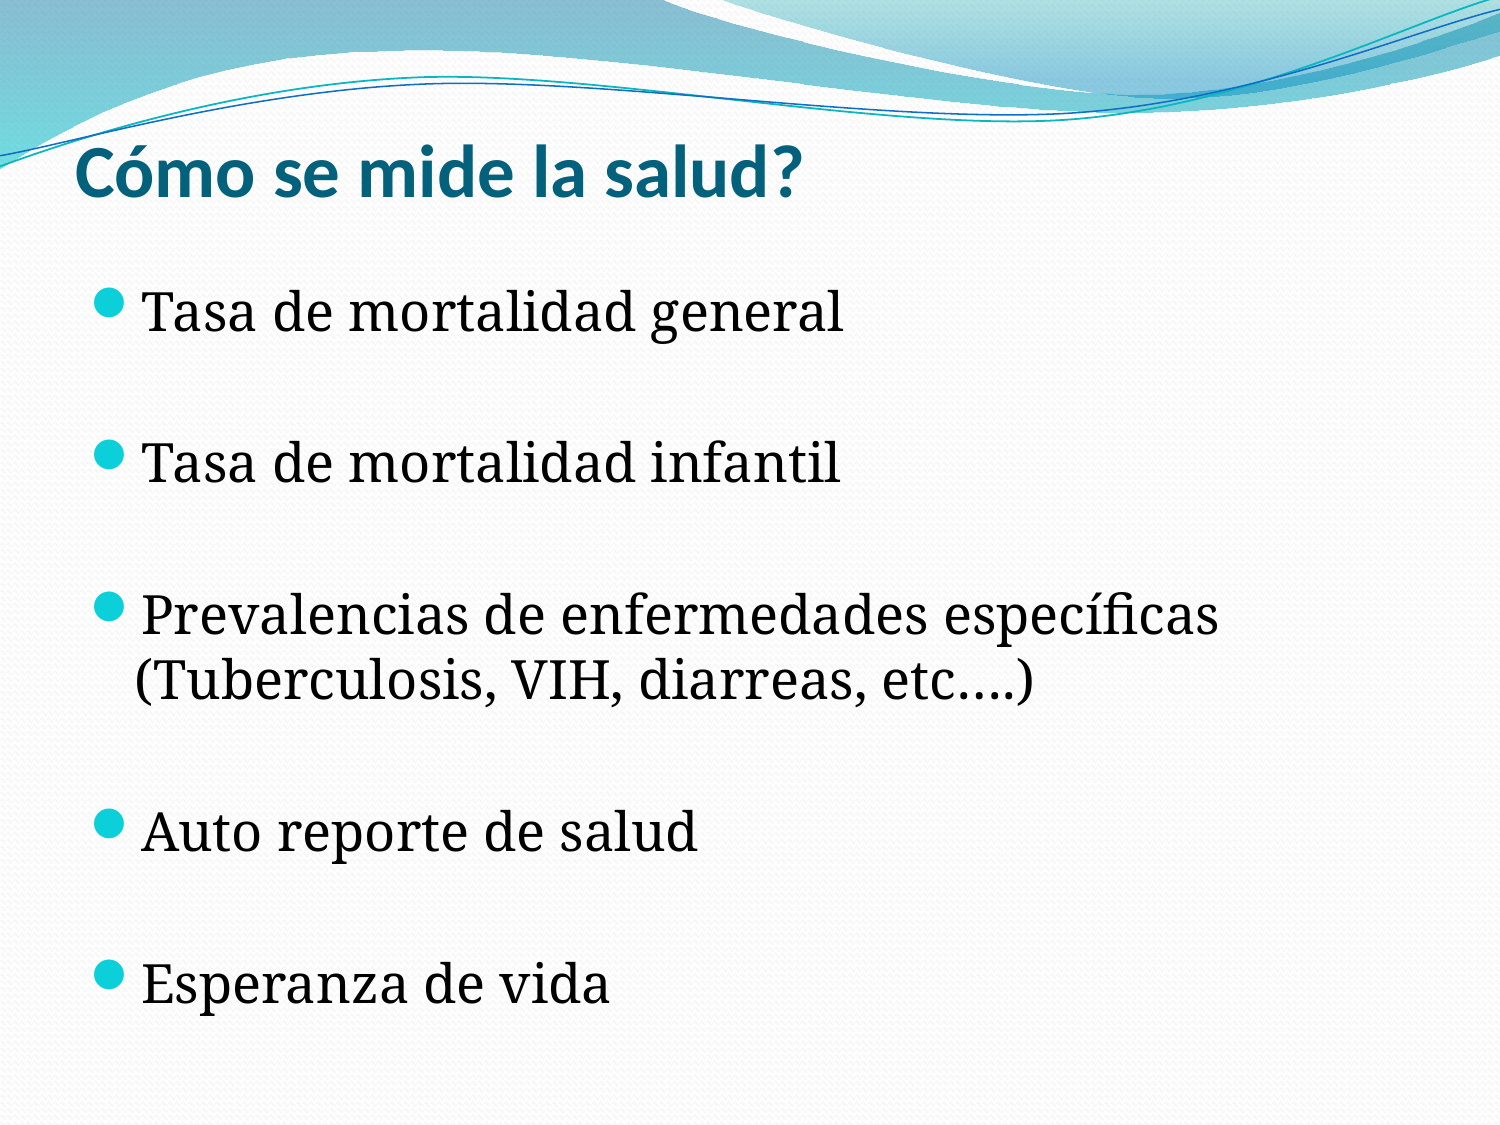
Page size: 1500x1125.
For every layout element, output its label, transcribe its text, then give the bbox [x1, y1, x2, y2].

list Tasa de mortalidad general Tasa de mortalidad infantil Prevalencias de enfermedades específicas (Tuberculosis, VIH, diarreas, etc….) Auto reporte de salud Esperanza de vida [75, 269, 1425, 1038]
title Cómo se mide la salud? [75, 115, 1425, 269]
